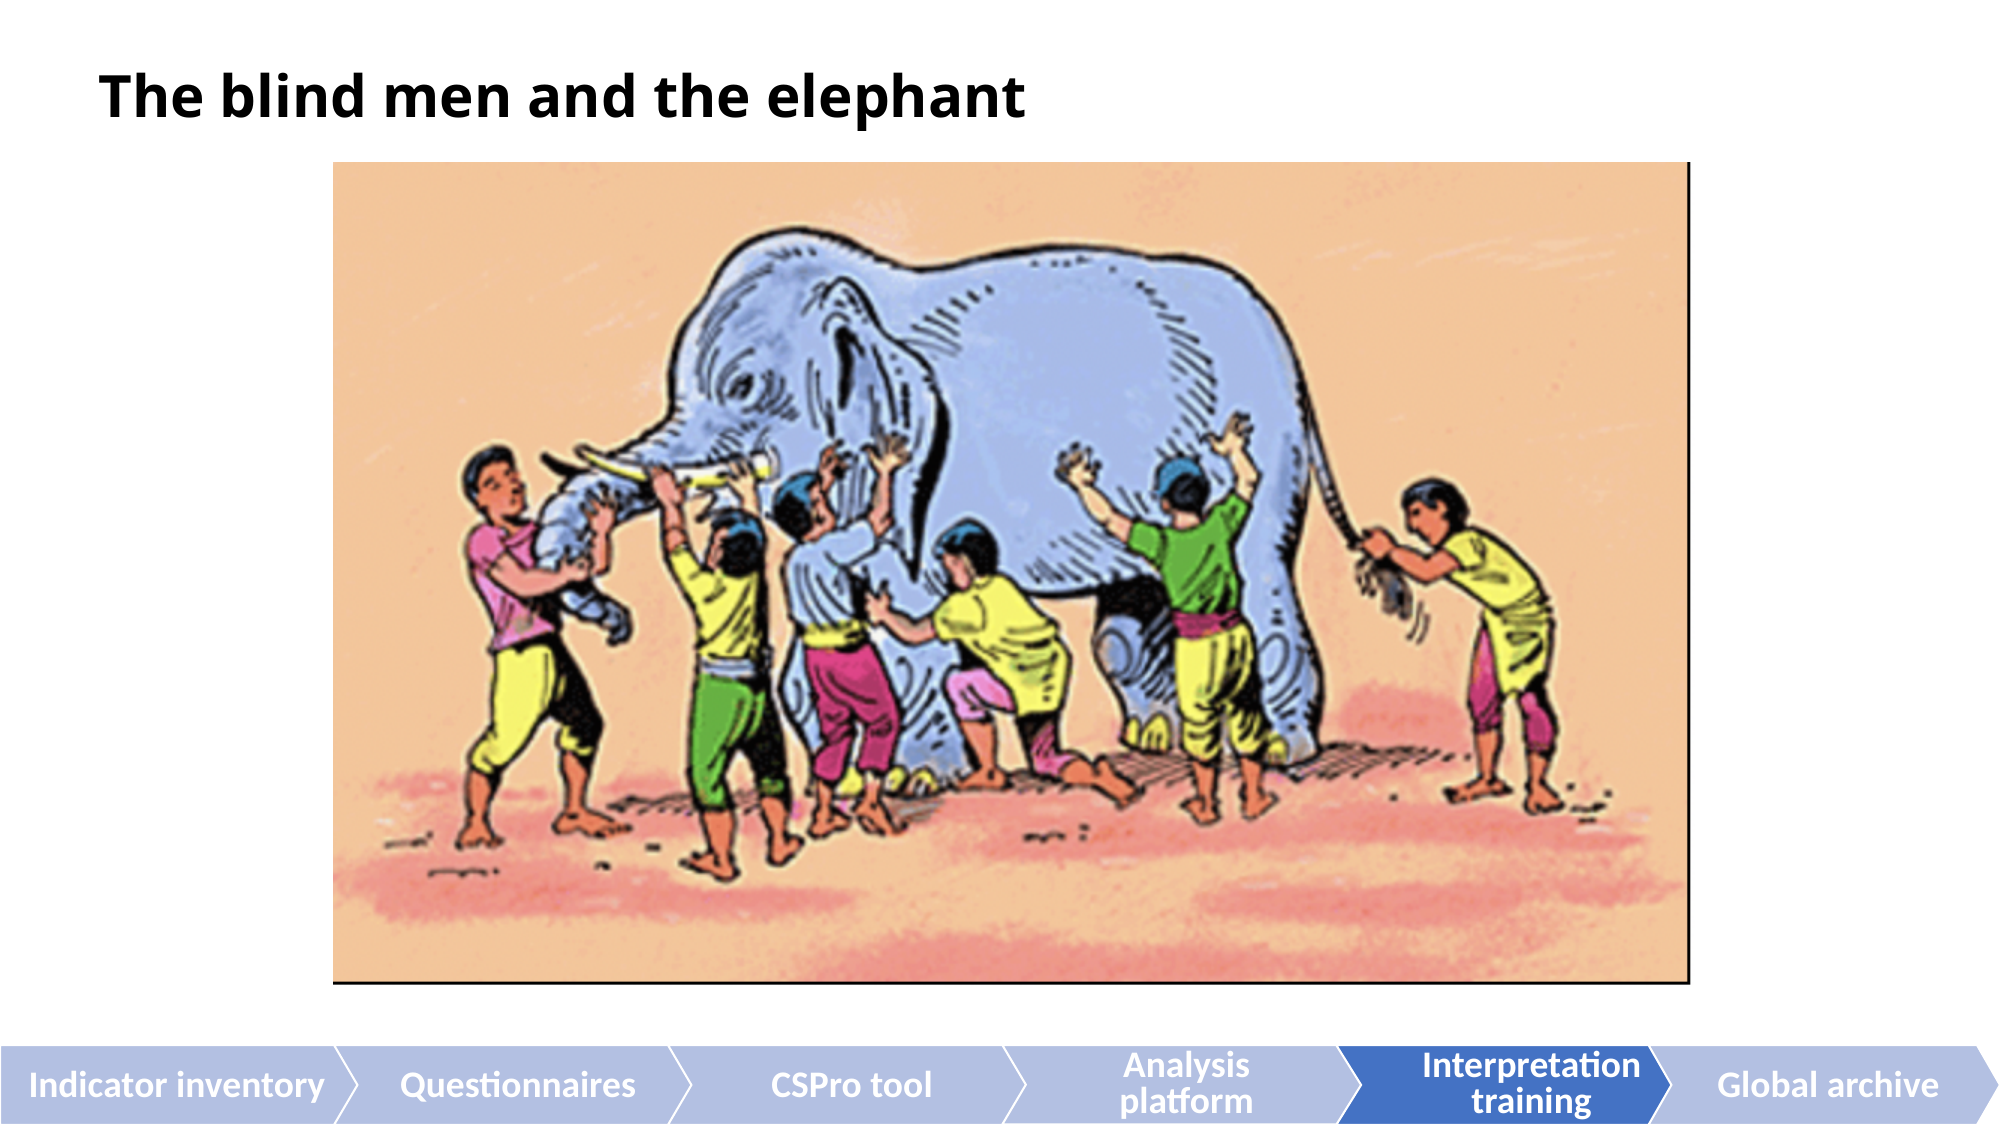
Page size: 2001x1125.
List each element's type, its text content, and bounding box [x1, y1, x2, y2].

picture [333, 162, 1695, 988]
title The blind men and the elephant [83, 0, 1809, 207]
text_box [0, 1044, 2000, 1125]
